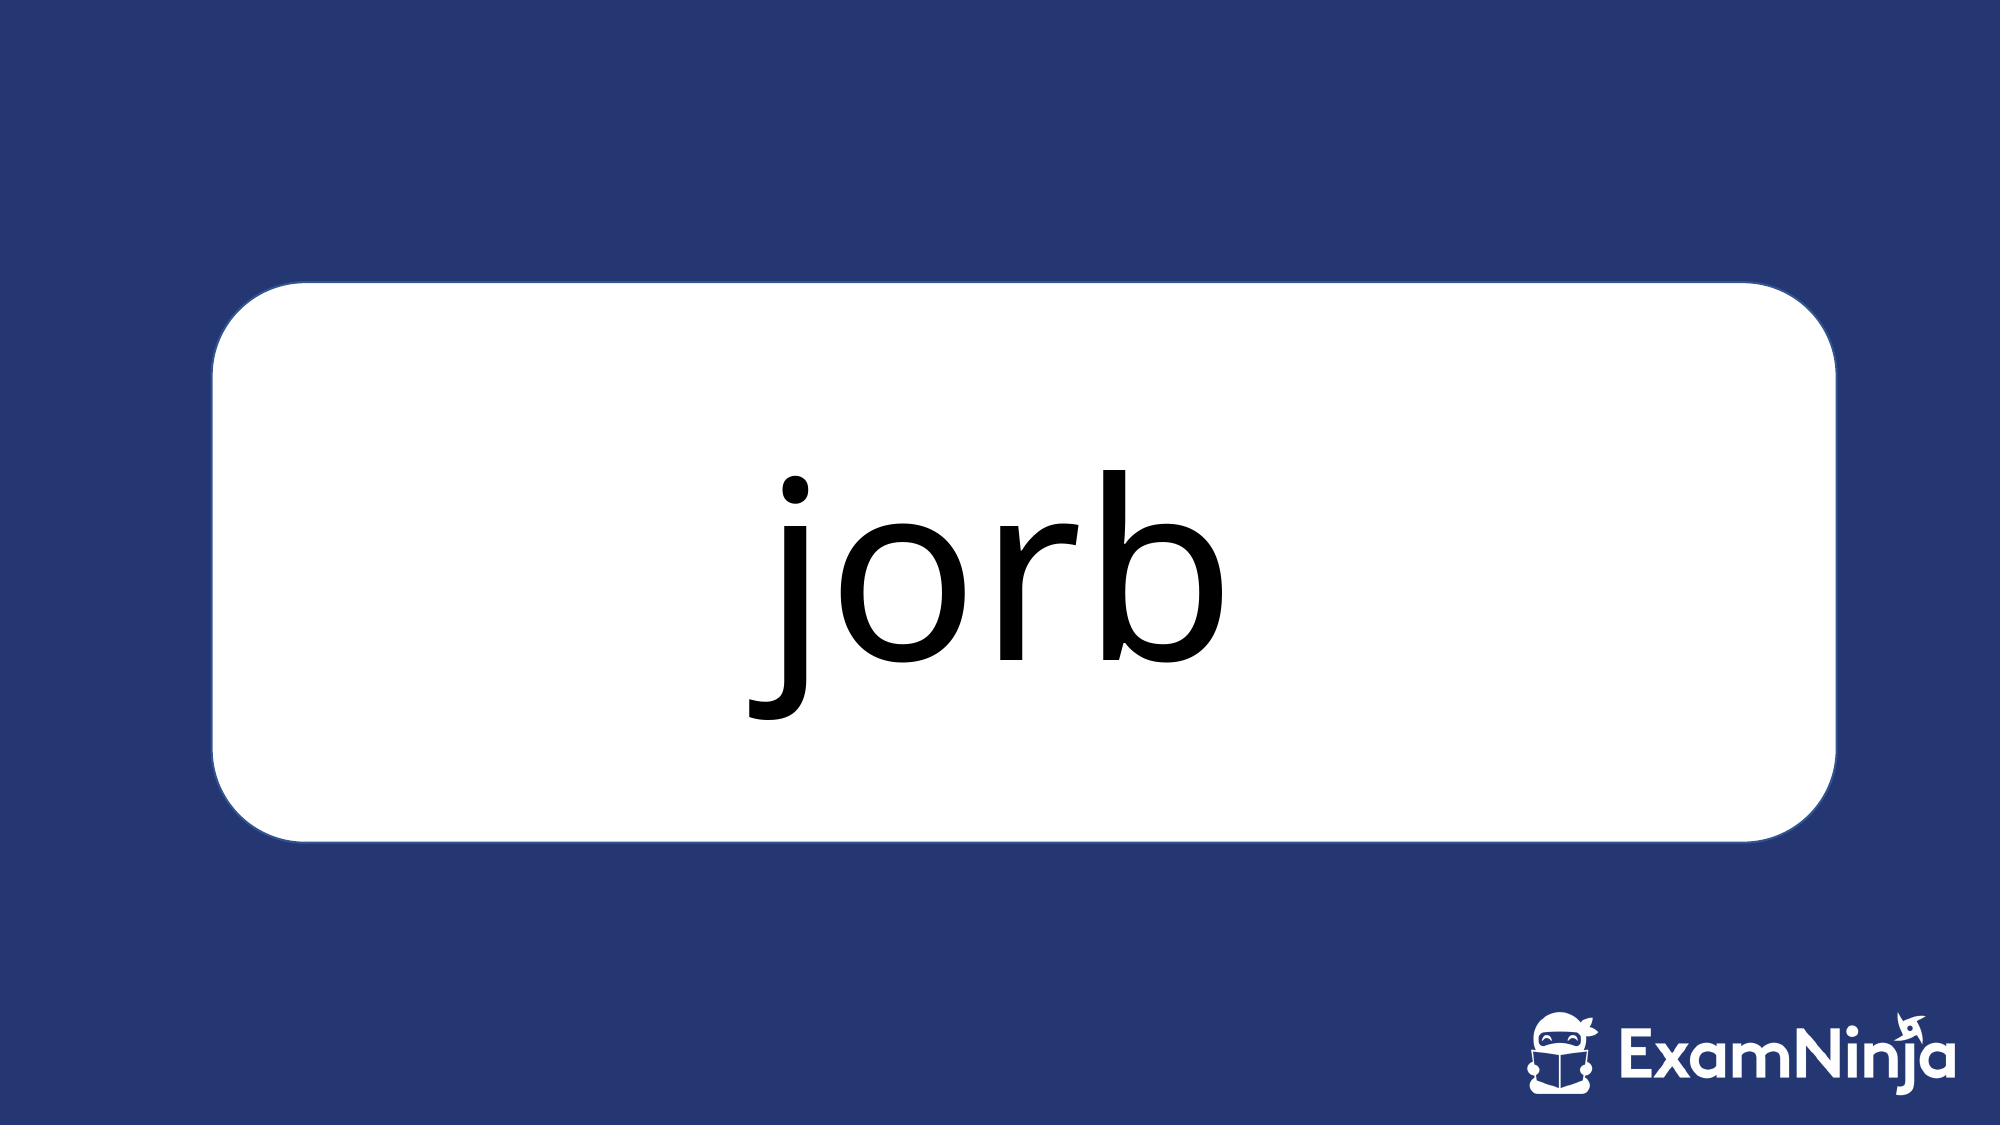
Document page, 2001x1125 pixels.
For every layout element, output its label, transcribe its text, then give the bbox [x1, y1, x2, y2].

text_box [210, 281, 1838, 403]
picture [1501, 1003, 1979, 1102]
text_box jorb [143, 403, 1857, 719]
text_box [210, 719, 1838, 844]
